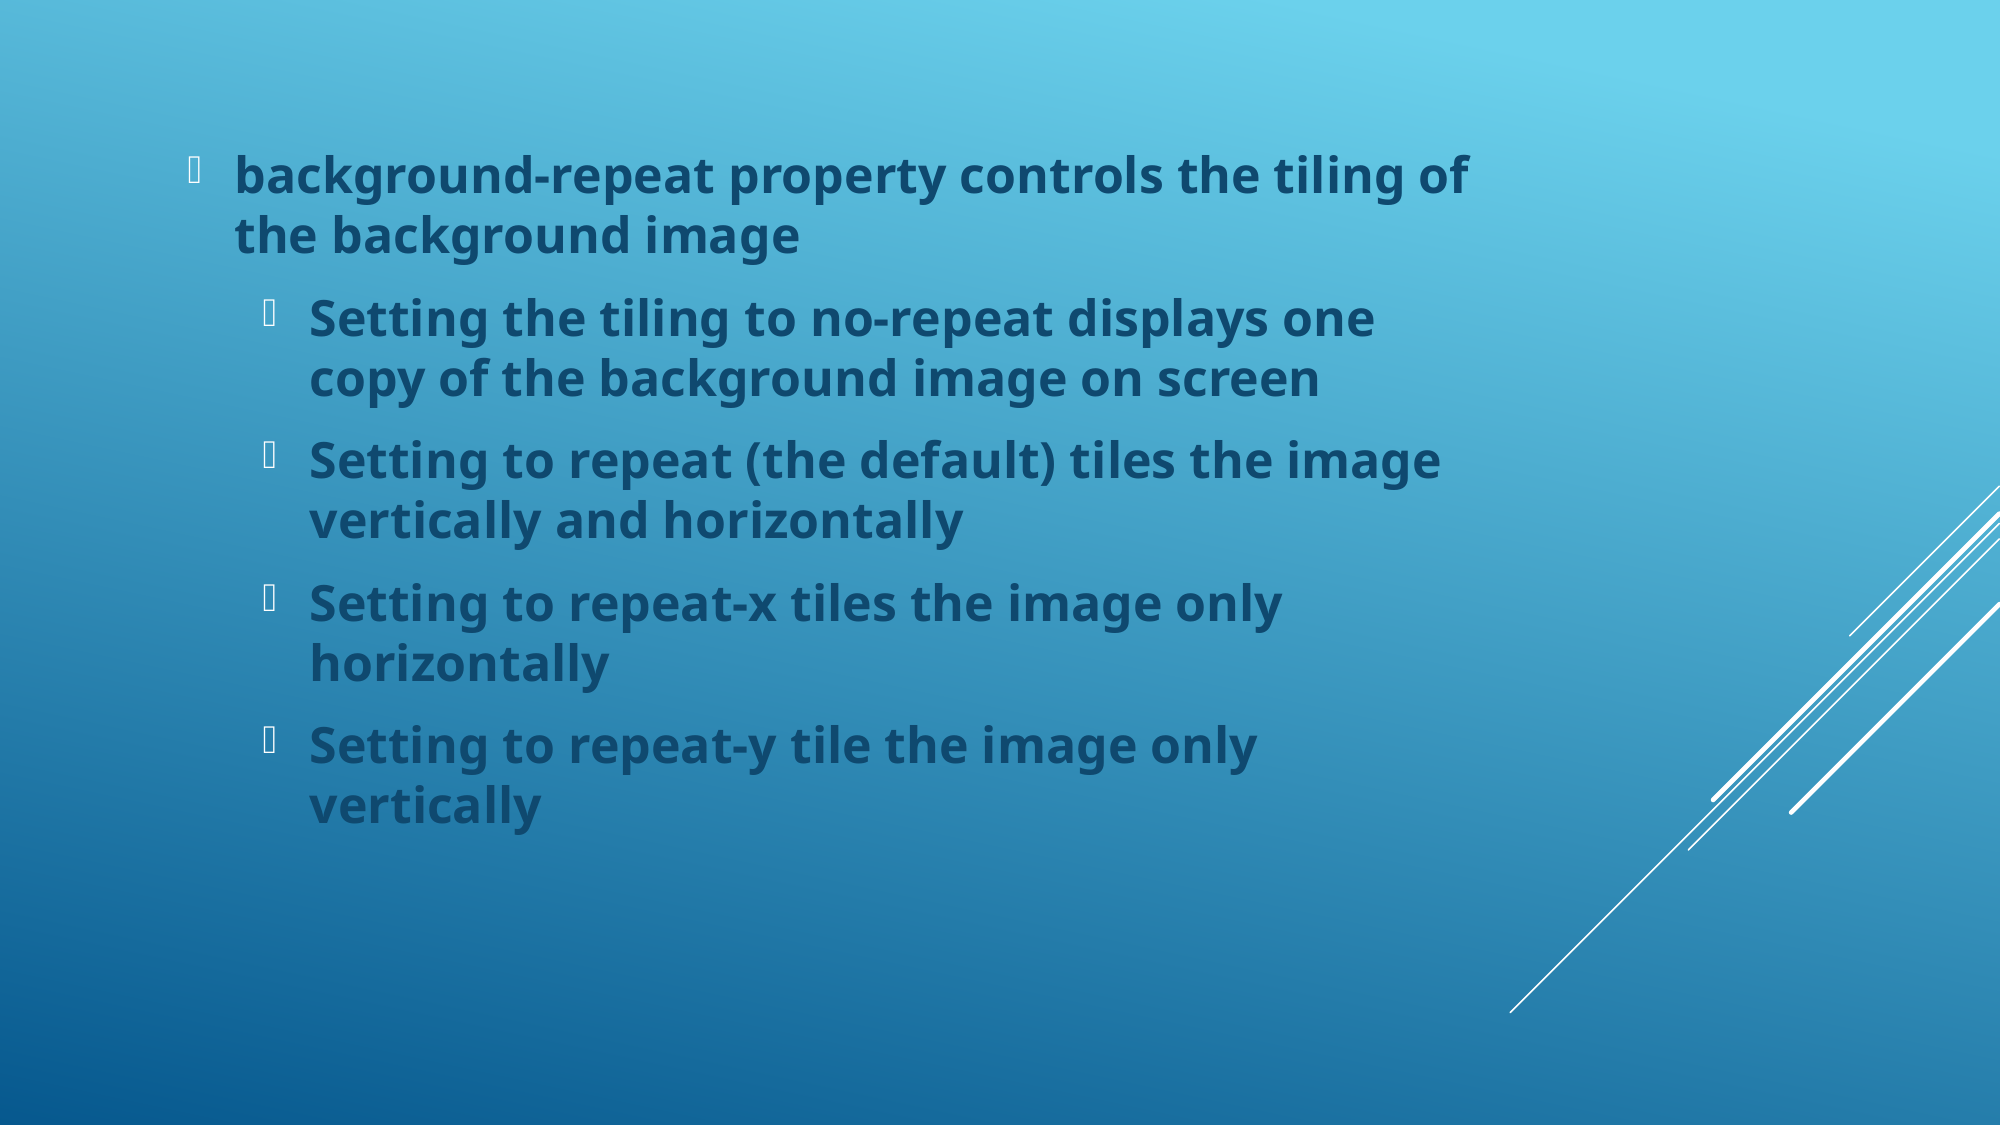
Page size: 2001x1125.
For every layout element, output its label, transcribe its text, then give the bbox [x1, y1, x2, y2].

text_box background-repeat property controls the tiling of the background image Setting the tiling to no-repeat displays one copy of the background image on screen Setting to repeat (the default) tiles the image vertically and horizontally Setting to repeat-x tiles the image only horizontally Setting to repeat-y tile the image only vertically [172, 136, 1486, 880]
